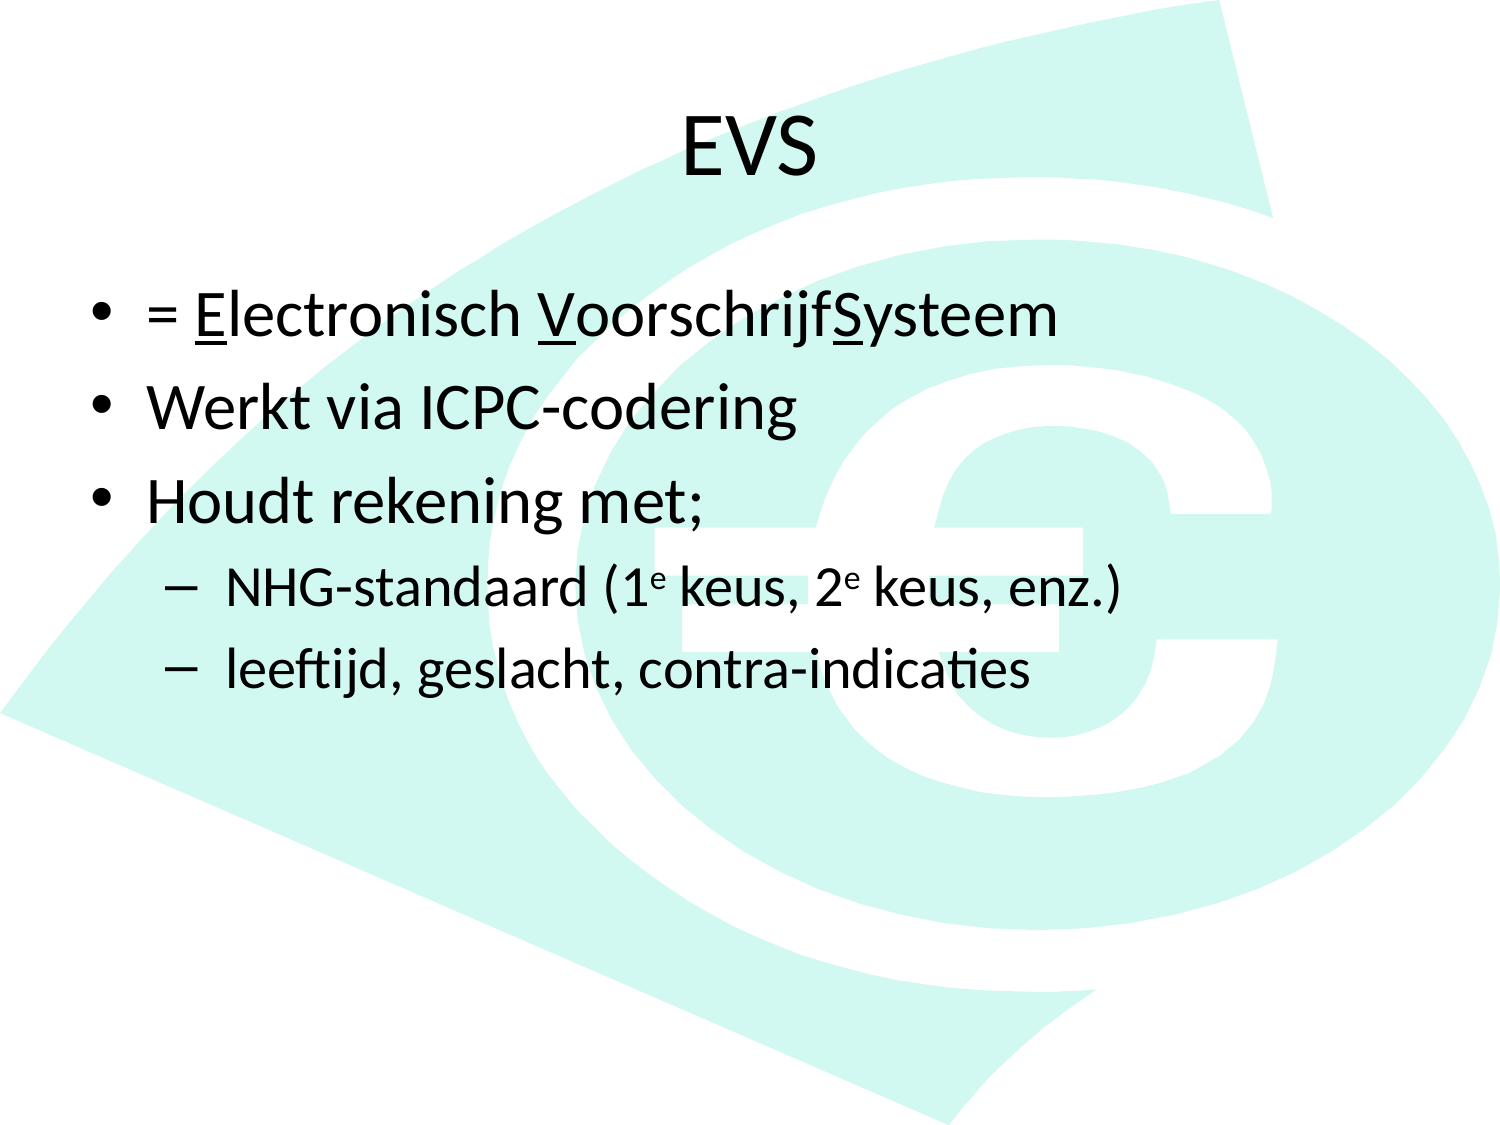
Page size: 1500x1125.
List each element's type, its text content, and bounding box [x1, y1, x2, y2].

title EVS [75, 45, 1425, 233]
list = Electronisch VoorschrijfSysteem Werkt via ICPC-codering Houdt rekening met; NHG-standaard (1e keus, 2e keus, enz.) leeftijd, geslacht, contra-indicaties [75, 262, 1425, 1005]
